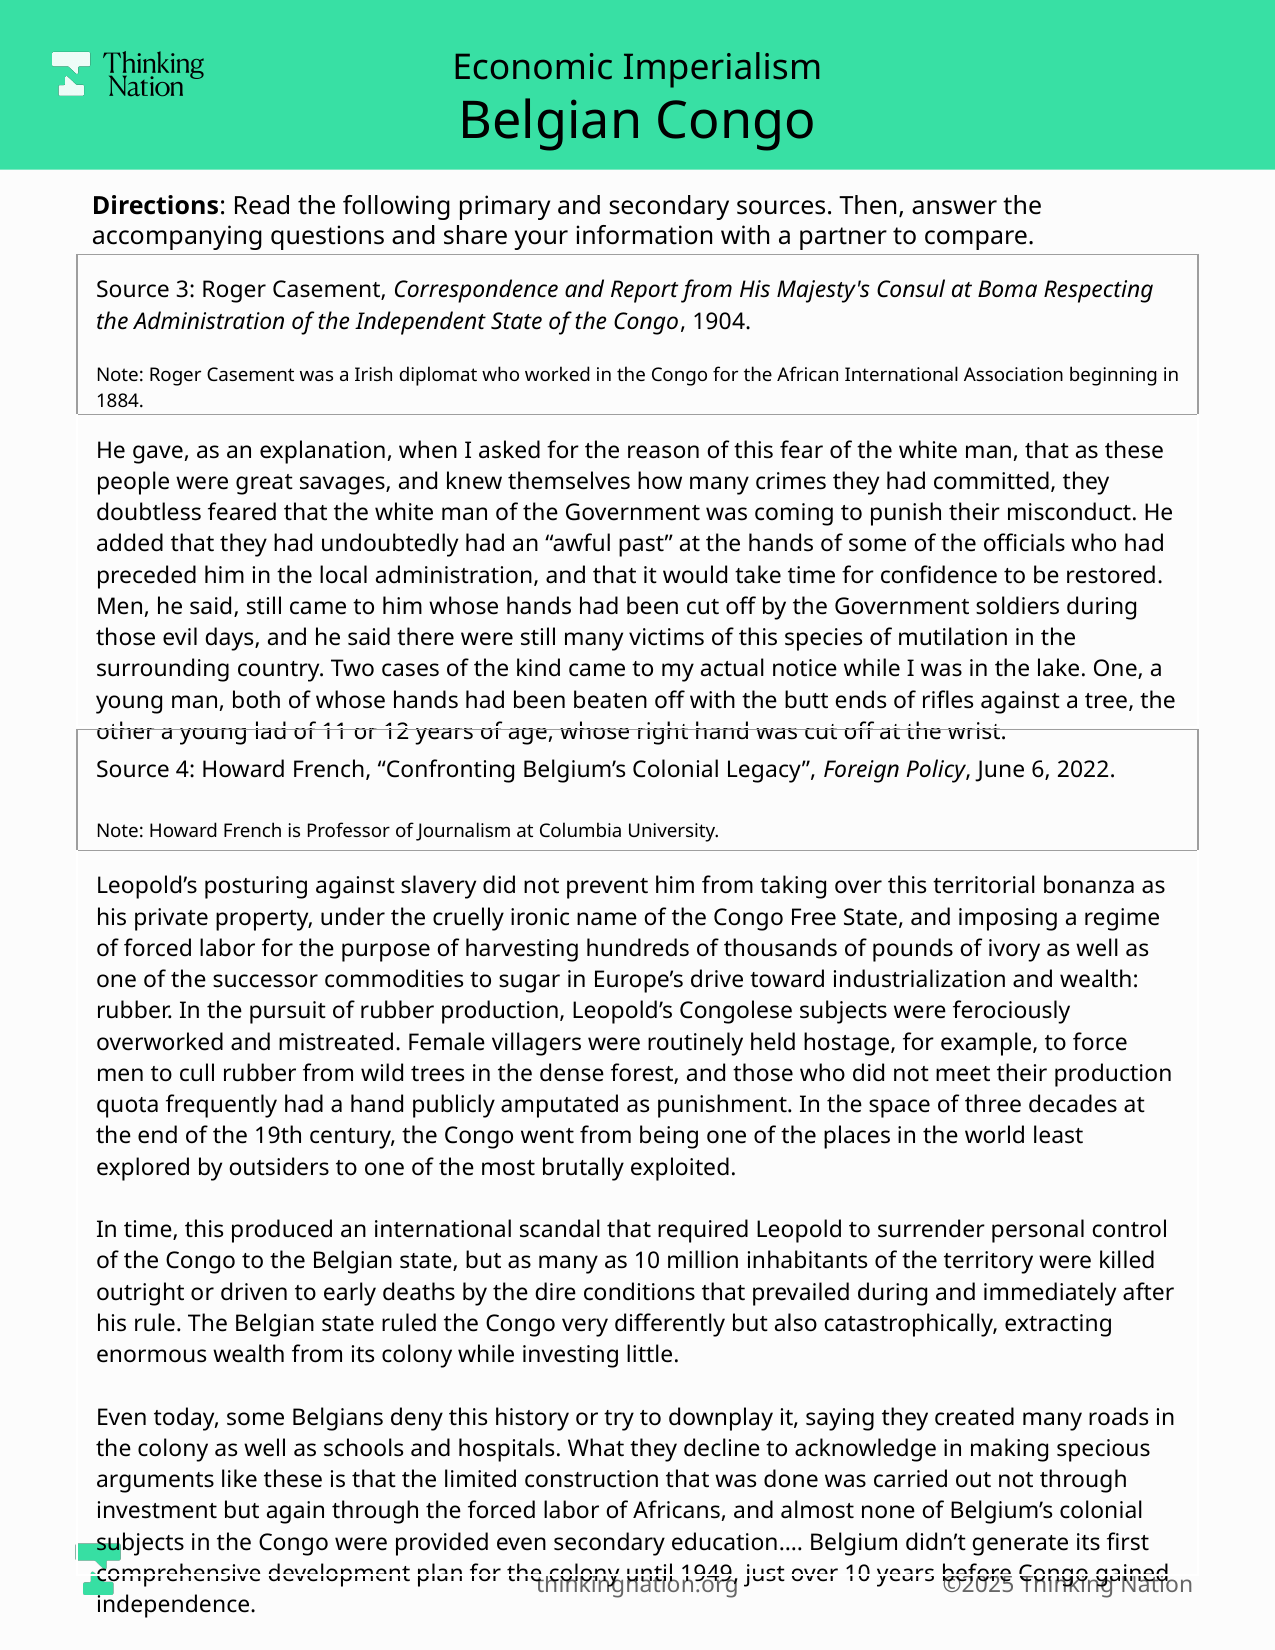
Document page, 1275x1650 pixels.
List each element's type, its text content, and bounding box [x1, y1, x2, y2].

table_header Source 3: Roger Casement, Correspondence and Report from His Majesty's Consul at Boma Respecting the Administration of the Independent State of the Congo, 1904. Note: Roger Casement was a Irish diplomat who worked in the Congo for the African International Association beginning in 1884. [78, 255, 1197, 414]
text_box Directions: Read the following primary and secondary sources. Then, answer the accompanying questions and share your information with a partner to compare. [76, 174, 1198, 254]
picture [35, 37, 210, 110]
text_box Economic Imperialism Belgian Congo [0, 0, 1275, 170]
picture [62, 1533, 134, 1605]
text_box thinkingnation.org [486, 1576, 789, 1605]
table_header Source 4: Howard French, “Confronting Belgium’s Colonial Legacy”, Foreign Policy, June 6, 2022. Note: Howard French is Professor of Journalism at Columbia University. [78, 730, 1197, 850]
table_cell Leopold’s posturing against slavery did not prevent him from taking over this territorial bonanza as his private property, under the cruelly ironic name of the Congo Free State, and imposing a regime of forced labor for the purpose of harvesting hundreds of thousands of pounds of ivory as well as one of the successor commodities to sugar in Europe’s drive toward industrialization and wealth: rubber. In the pursuit of rubber production, Leopold’s Congolese subjects were ferociously overworked and mistreated. Female villagers were routinely held hostage, for example, to force men to cull rubber from wild trees in the dense forest, and those who did not meet their production quota frequently had a hand publicly amputated as punishment. In the space of three decades at the end of the 19th century, the Congo went from being one of the places in the world least explored by outsiders to one of the most brutally exploited. In time, this produced an international scandal that required Leopold to surrender personal control of the Congo to the Belgian state, but as many as 10 million inhabitants of the territory were killed outright or driven to early deaths by the dire conditions that prevailed during and immediately after his rule. The Belgian state ruled the Congo very differently but also catastrophically, extracting enormous wealth from its colony while investing little. Even today, some Belgians deny this history or try to downplay it, saying they created many roads in the colony as well as schools and hospitals. What they decline to acknowledge in making specious arguments like these is that the limited construction that was done was carried out not through investment but again through the forced labor of Africans, and almost none of Belgium’s colonial subjects in the Congo were provided even secondary education…. Belgium didn’t generate its first comprehensive development plan for the colony until 1949, just over 10 years before Congo gained independence. [78, 851, 1197, 1574]
table_cell He gave, as an explanation, when I asked for the reason of this fear of the white man, that as these people were great savages, and knew themselves how many crimes they had committed, they doubtless feared that the white man of the Government was coming to punish their misconduct. He added that they had undoubtedly had an “awful past” at the hands of some of the officials who had preceded him in the local administration, and that it would take time for confidence to be restored. Men, he said, still came to him whose hands had been cut off by the Government soldiers during those evil days, and he said there were still many victims of this species of mutilation in the surrounding country. Two cases of the kind came to my actual notice while I was in the lake. One, a young man, both of whose hands had been beaten off with the butt ends of rifles against a tree, the other a young lad of 11 or 12 years of age, whose right hand was cut off at the wrist. [78, 415, 1197, 726]
text_box ©2025 Thinking Nation [907, 1553, 1210, 1605]
